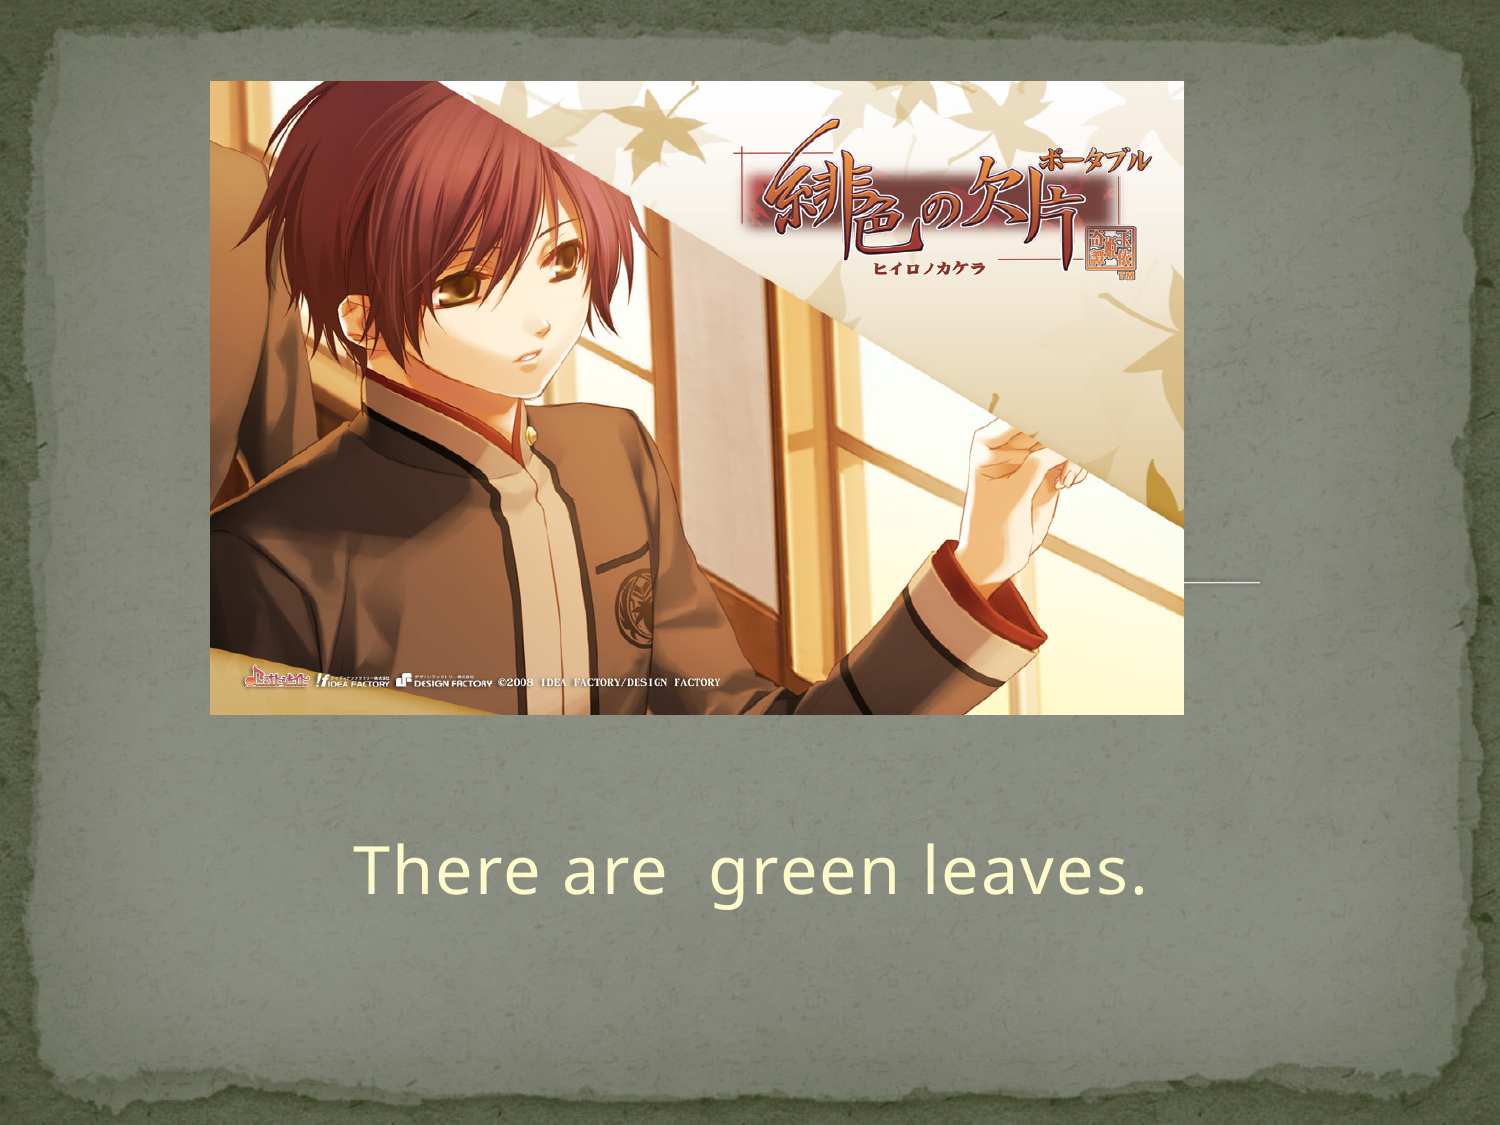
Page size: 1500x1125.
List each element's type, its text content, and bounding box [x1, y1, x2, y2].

subtitle There are green leaves. [70, 820, 1433, 1008]
picture [210, 81, 1184, 715]
